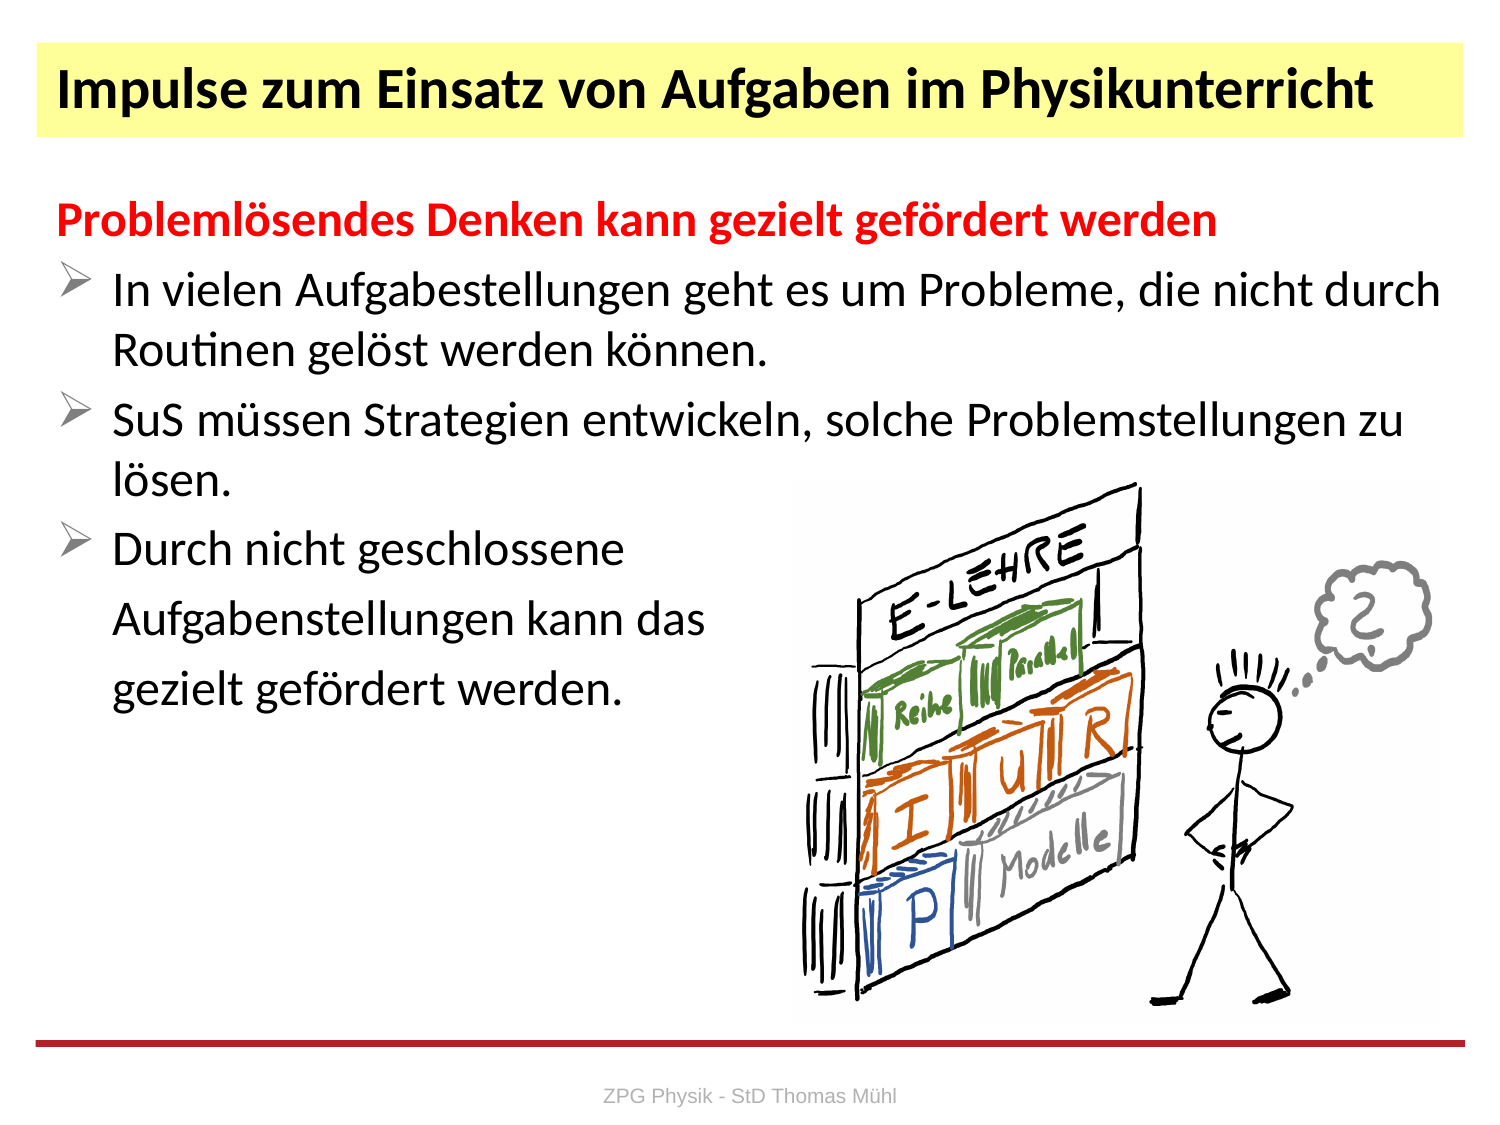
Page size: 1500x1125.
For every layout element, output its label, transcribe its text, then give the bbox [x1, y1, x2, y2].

footer ZPG Physik - StD Thomas Mühl [383, 1065, 1117, 1125]
title Impulse zum Einsatz von Aufgaben im Physikunterricht [41, 42, 1459, 149]
list Problemlösendes Denken kann gezielt gefördert werden In vielen Aufgabestellungen geht es um Probleme, die nicht durch Routinen gelöst werden können. SuS müssen Strategien entwickeln, solche Problemstellungen zu lösen. Durch nicht geschlossene Aufgabenstellungen kann das gezielt gefördert werden. [41, 178, 1459, 1024]
picture [791, 479, 1442, 1024]
